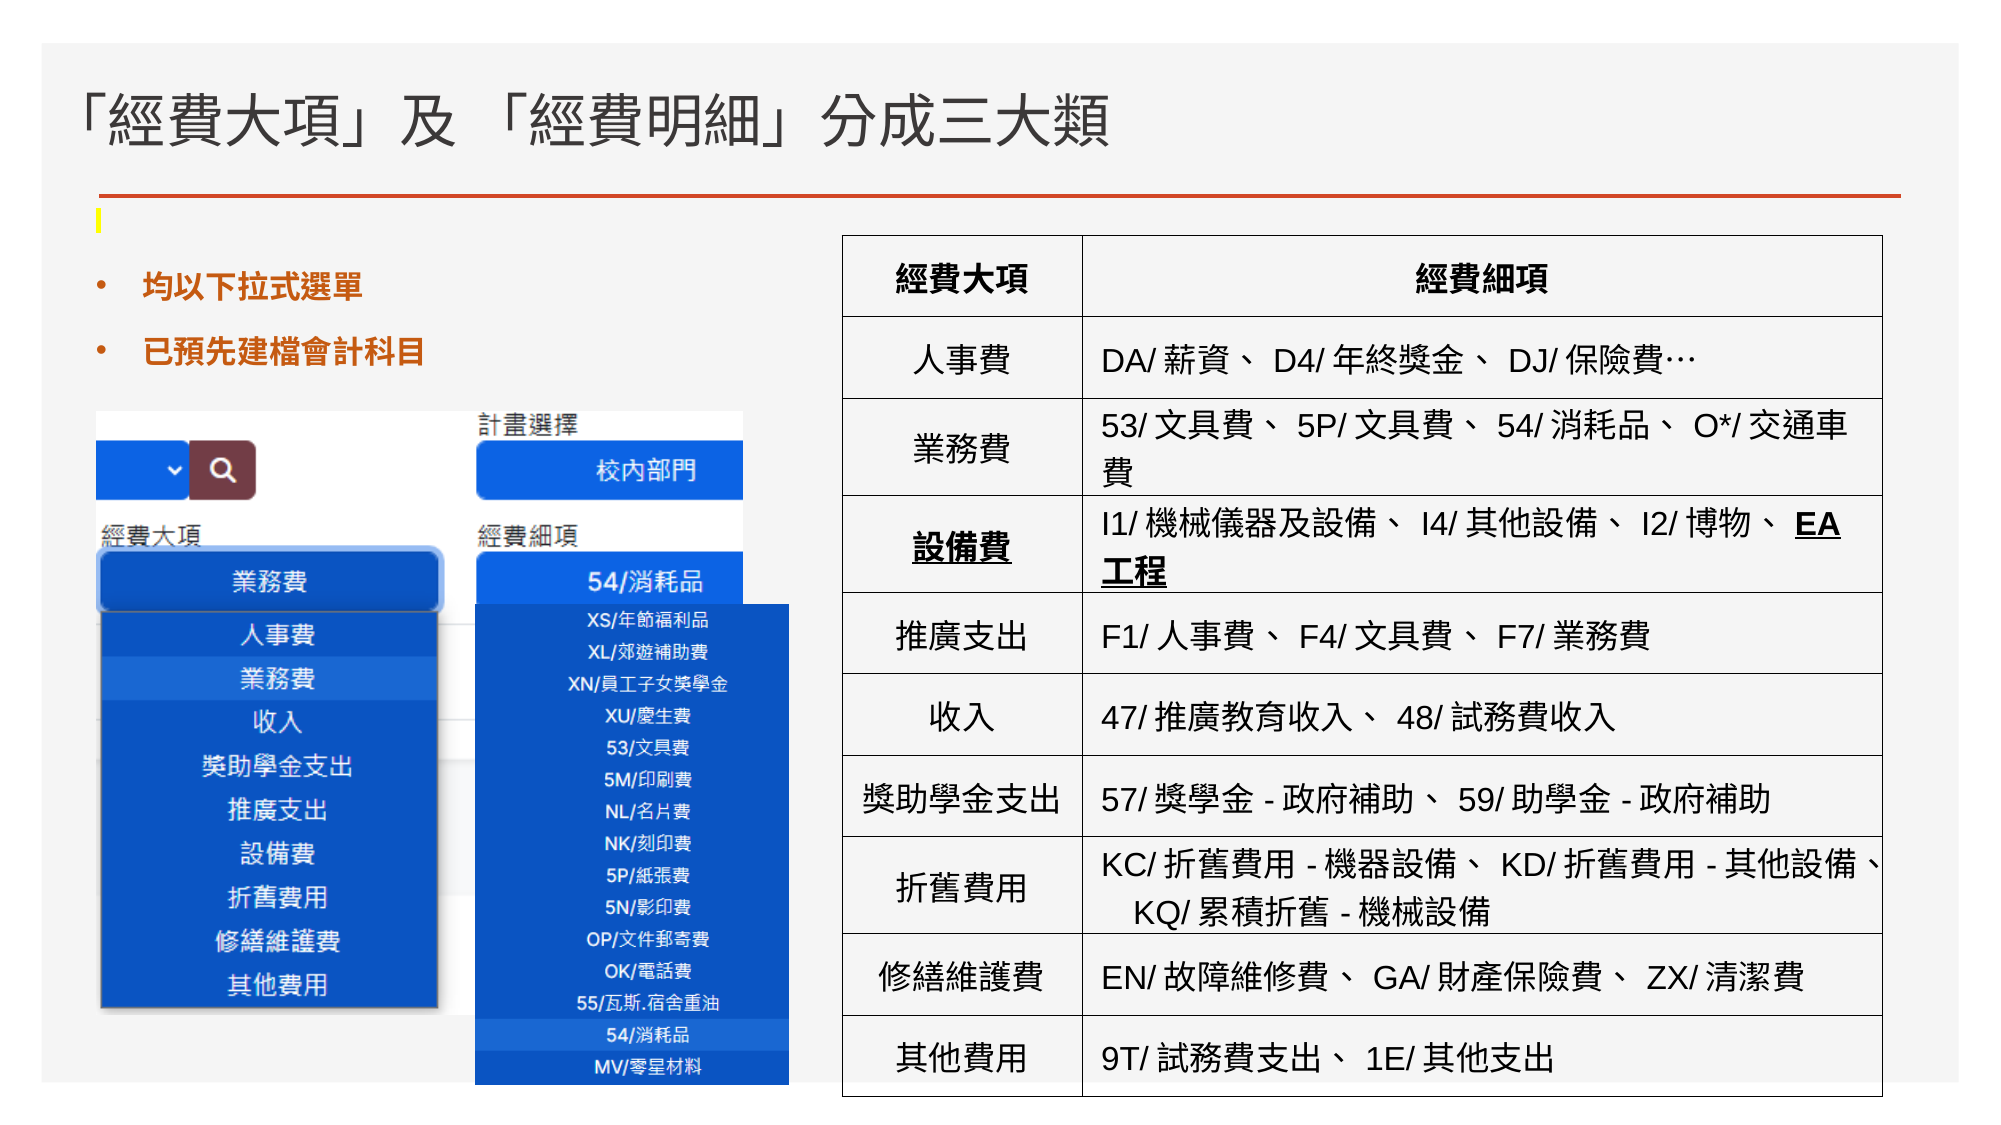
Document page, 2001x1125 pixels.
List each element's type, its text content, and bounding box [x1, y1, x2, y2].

table_cell I1/機械儀器及設備、I4/其他設備、I2/博物、EA工程 [1083, 496, 1882, 592]
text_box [96, 411, 789, 1085]
table_cell 修繕維護費 [843, 934, 1082, 1015]
table_cell EN/故障維修費、GA/財產保險費、ZX/清潔費 [1083, 934, 1882, 1015]
table_cell 設備費 [843, 496, 1082, 592]
table_header 經費大項 [843, 236, 1082, 316]
text_box 「經費大項」及 「經費明細」分成三大類 [34, 61, 1163, 167]
list 均以下拉式選單 已預先建檔會計科目 [80, 187, 743, 382]
table_cell 獎助學金支出 [843, 756, 1082, 836]
table_cell 人事費 [843, 317, 1082, 398]
table_cell 折舊費用 [843, 837, 1082, 933]
table_cell 47/推廣教育收入、48/試務費收入 [1083, 674, 1882, 755]
table_cell 業務費 [843, 399, 1082, 495]
table_cell 其他費用 [843, 1016, 1082, 1096]
table_cell 收入 [843, 674, 1082, 755]
table_cell 推廣支出 [843, 593, 1082, 673]
table_cell F1/人事費、F4/文具費、F7/業務費 [1083, 593, 1882, 673]
table_cell KC/折舊費用-機器設備、KD/折舊費用-其他設備、 KQ/累積折舊-機械設備 [1083, 837, 1882, 933]
table_cell 53/文具費、5P/文具費、54/消耗品、O*/交通車費 [1083, 399, 1882, 495]
table_cell 9T/試務費支出、1E/其他支出 [1083, 1016, 1882, 1096]
table_header 經費細項 [1083, 236, 1882, 316]
table_cell 57/獎學金-政府補助、59/助學金-政府補助 [1083, 756, 1882, 836]
table_cell DA/薪資、D4/年終獎金、DJ/保險費… [1083, 317, 1882, 398]
